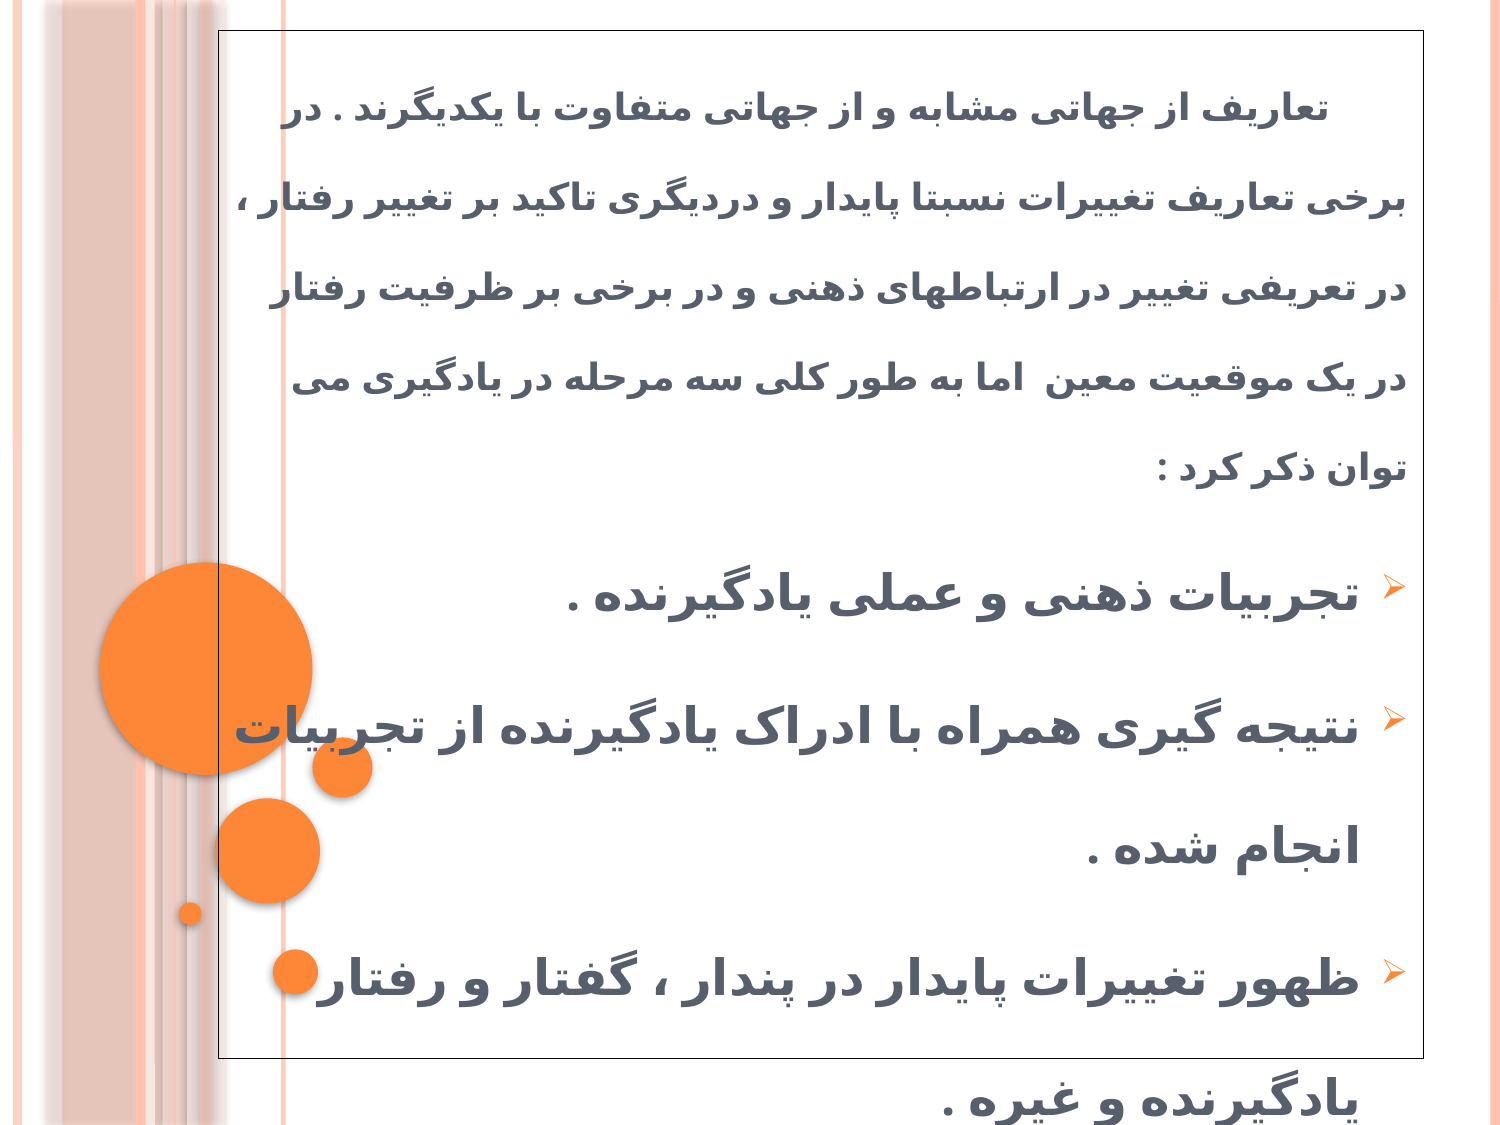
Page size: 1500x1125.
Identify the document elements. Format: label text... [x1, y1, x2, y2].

subtitle تعاریف از جهاتی مشابه و از جهاتی متفاوت با یکدیگرند . در برخی تعاریف تغییرات نسبتا پایدار و دردیگری تاکید بر تغییر رفتار ، در تعریفی تغییر در ارتباطهای ذهنی و در برخی بر ظرفیت رفتار در یک موقعیت معین اما به طور کلی سه مرحله در یادگیری می توان ذکر کرد : تجربیات ذهنی و عملی یادگیرنده . نتیجه گیری همراه با ادراک یادگیرنده از تجربیات انجام شده . ظهور تغییرات پایدار در پندار ، گفتار و رفتار یادگیرنده و غیره . [218, 30, 1424, 1059]
